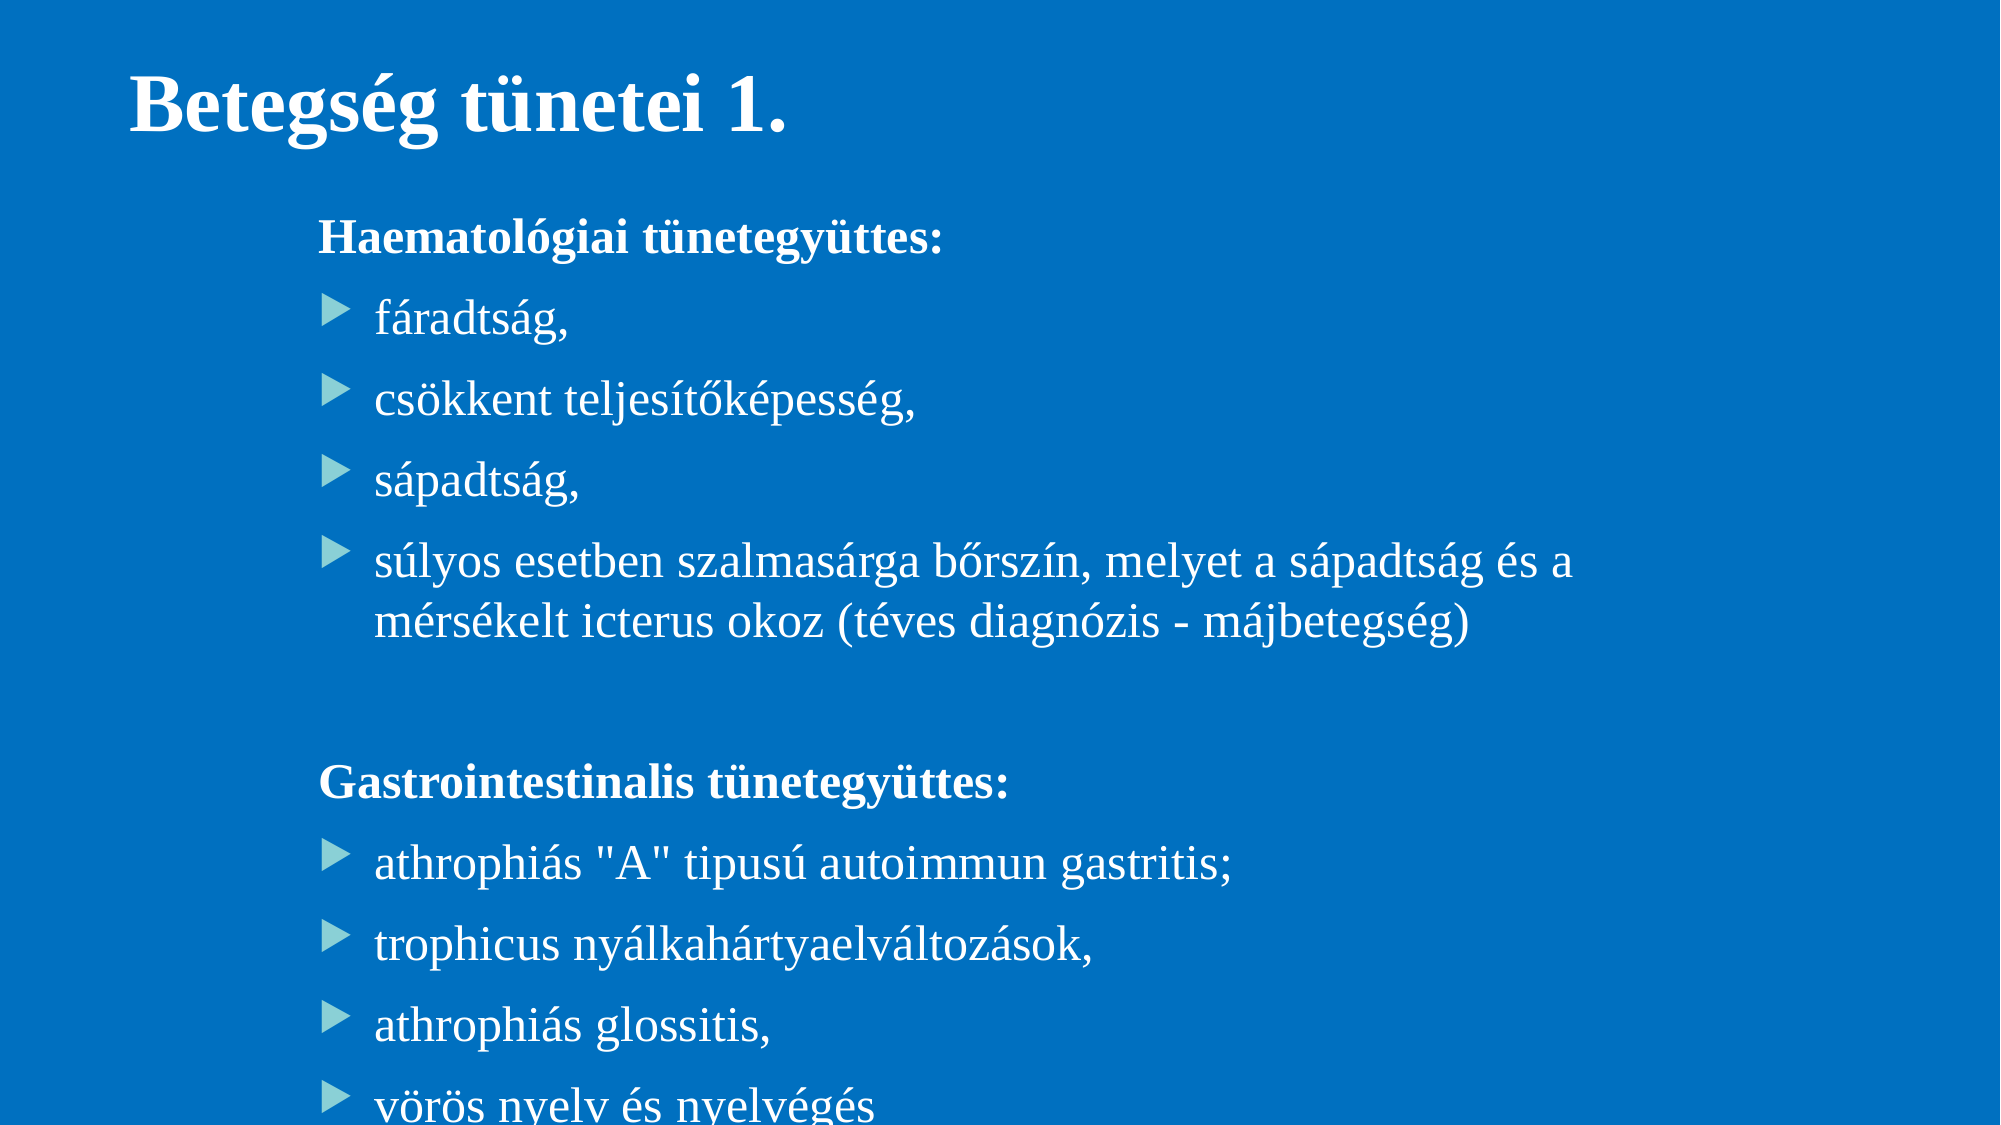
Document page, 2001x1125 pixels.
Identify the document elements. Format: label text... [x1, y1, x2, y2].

list Haematológiai tünetegyüttes: fáradtság, csökkent teljesítőképesség, sápadtság, súlyos esetben szalmasárga bőrszín, melyet a sápadtság és a mérsékelt icterus okoz (téves diagnózis - májbetegség) Gastrointestinalis tünetegyüttes: athrophiás "A" tipusú autoimmun gastritis; trophicus nyálkahártyaelváltozások, athrophiás glossitis, vörös nyelv és nyelvégés [303, 196, 1689, 976]
title Betegség tünetei 1. [114, 40, 1465, 228]
